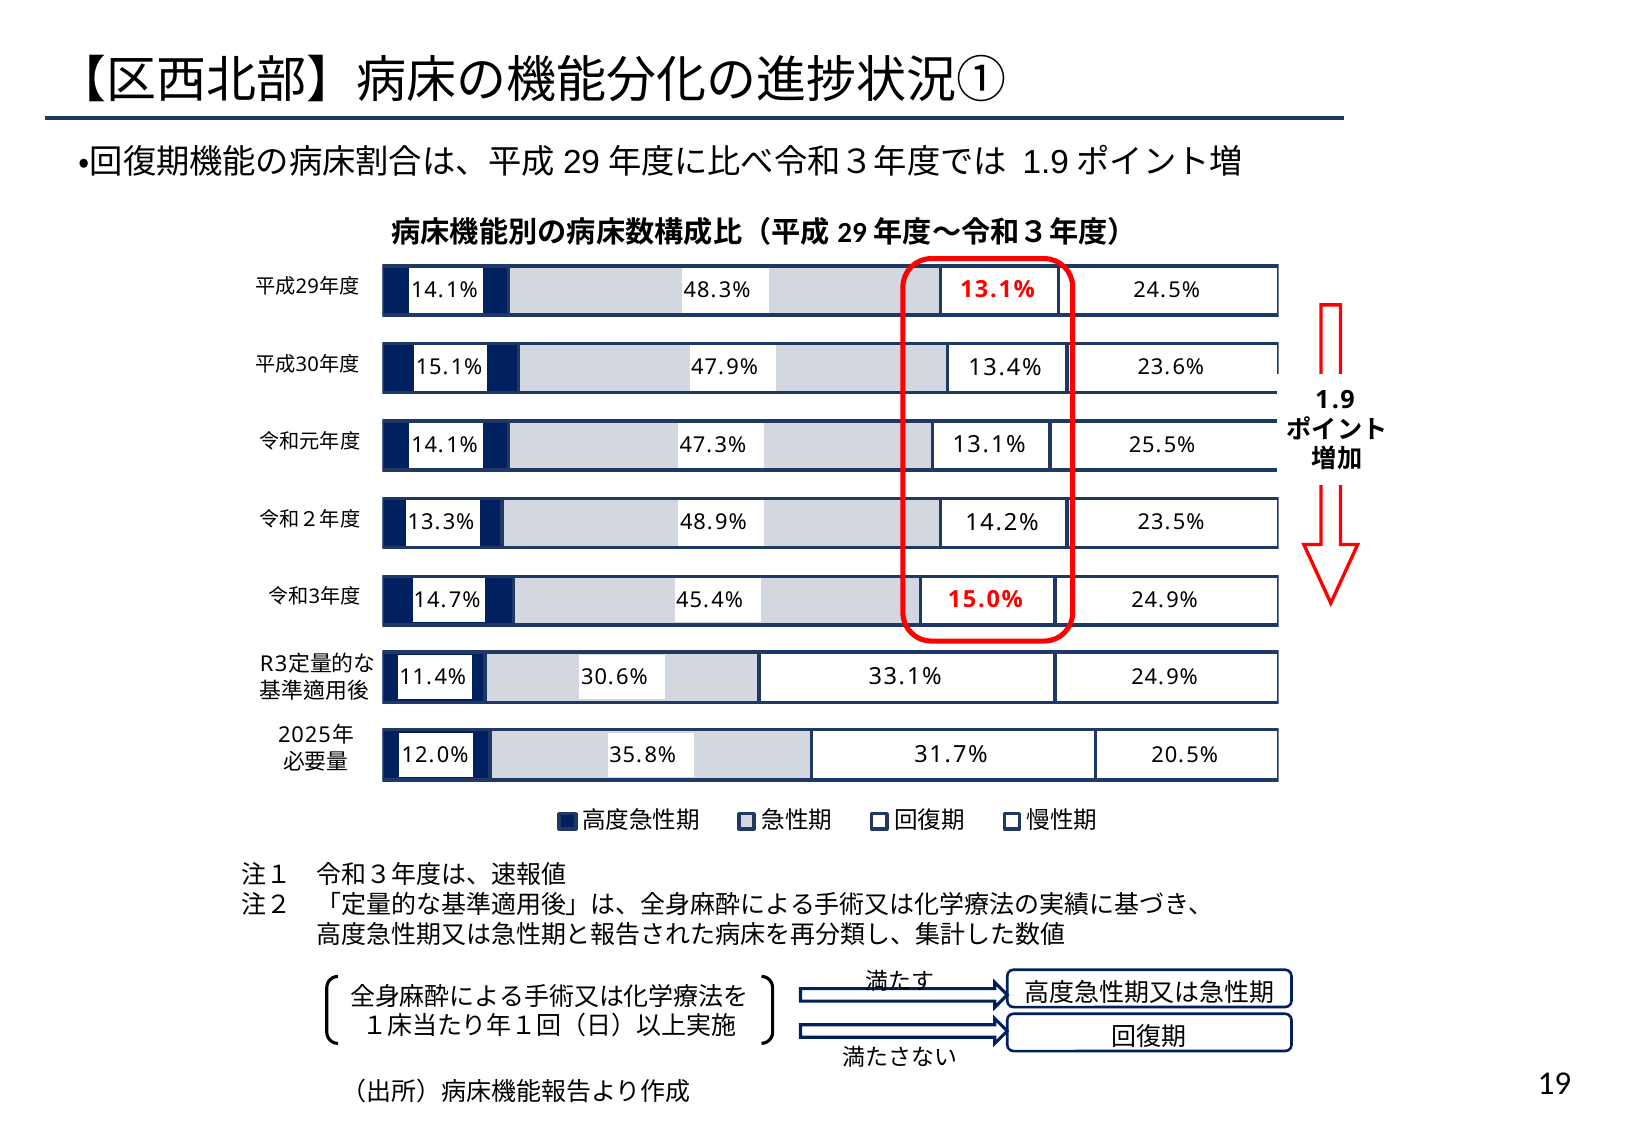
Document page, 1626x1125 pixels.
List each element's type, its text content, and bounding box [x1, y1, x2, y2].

text_box ・回復期機能の病床割合は、平成29年度に比べ令和３年度では 1.9ポイント増 [78, 118, 1625, 187]
text_box 注１ 令和３年度は、速報値 注２ 「定量的な基準適用後」は、全身麻酔による手術又は化学療法の実績に基づき、 高度急性期又は急性期と報告された病床を再分類し、集計した数値 [226, 850, 1319, 956]
text_box 病床機能別の病床数構成比（平成29年度～令和３年度） [376, 206, 1169, 230]
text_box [800, 1018, 1008, 1076]
slide_number 18 [1220, 1051, 1587, 1111]
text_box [800, 960, 1008, 1008]
text_box 全身麻酔による手術又は化学療法を １床当たり年１回（日）以上実施 [326, 975, 774, 1044]
picture [236, 230, 1449, 863]
title 【区西北部】病床の機能分化の進捗状況① [44, 32, 1344, 116]
text_box 高度急性期又は急性期 [1008, 968, 1293, 1009]
text_box （出所）病床機能報告より作成 [326, 1068, 843, 1113]
text_box 回復期 [1006, 1012, 1293, 1053]
